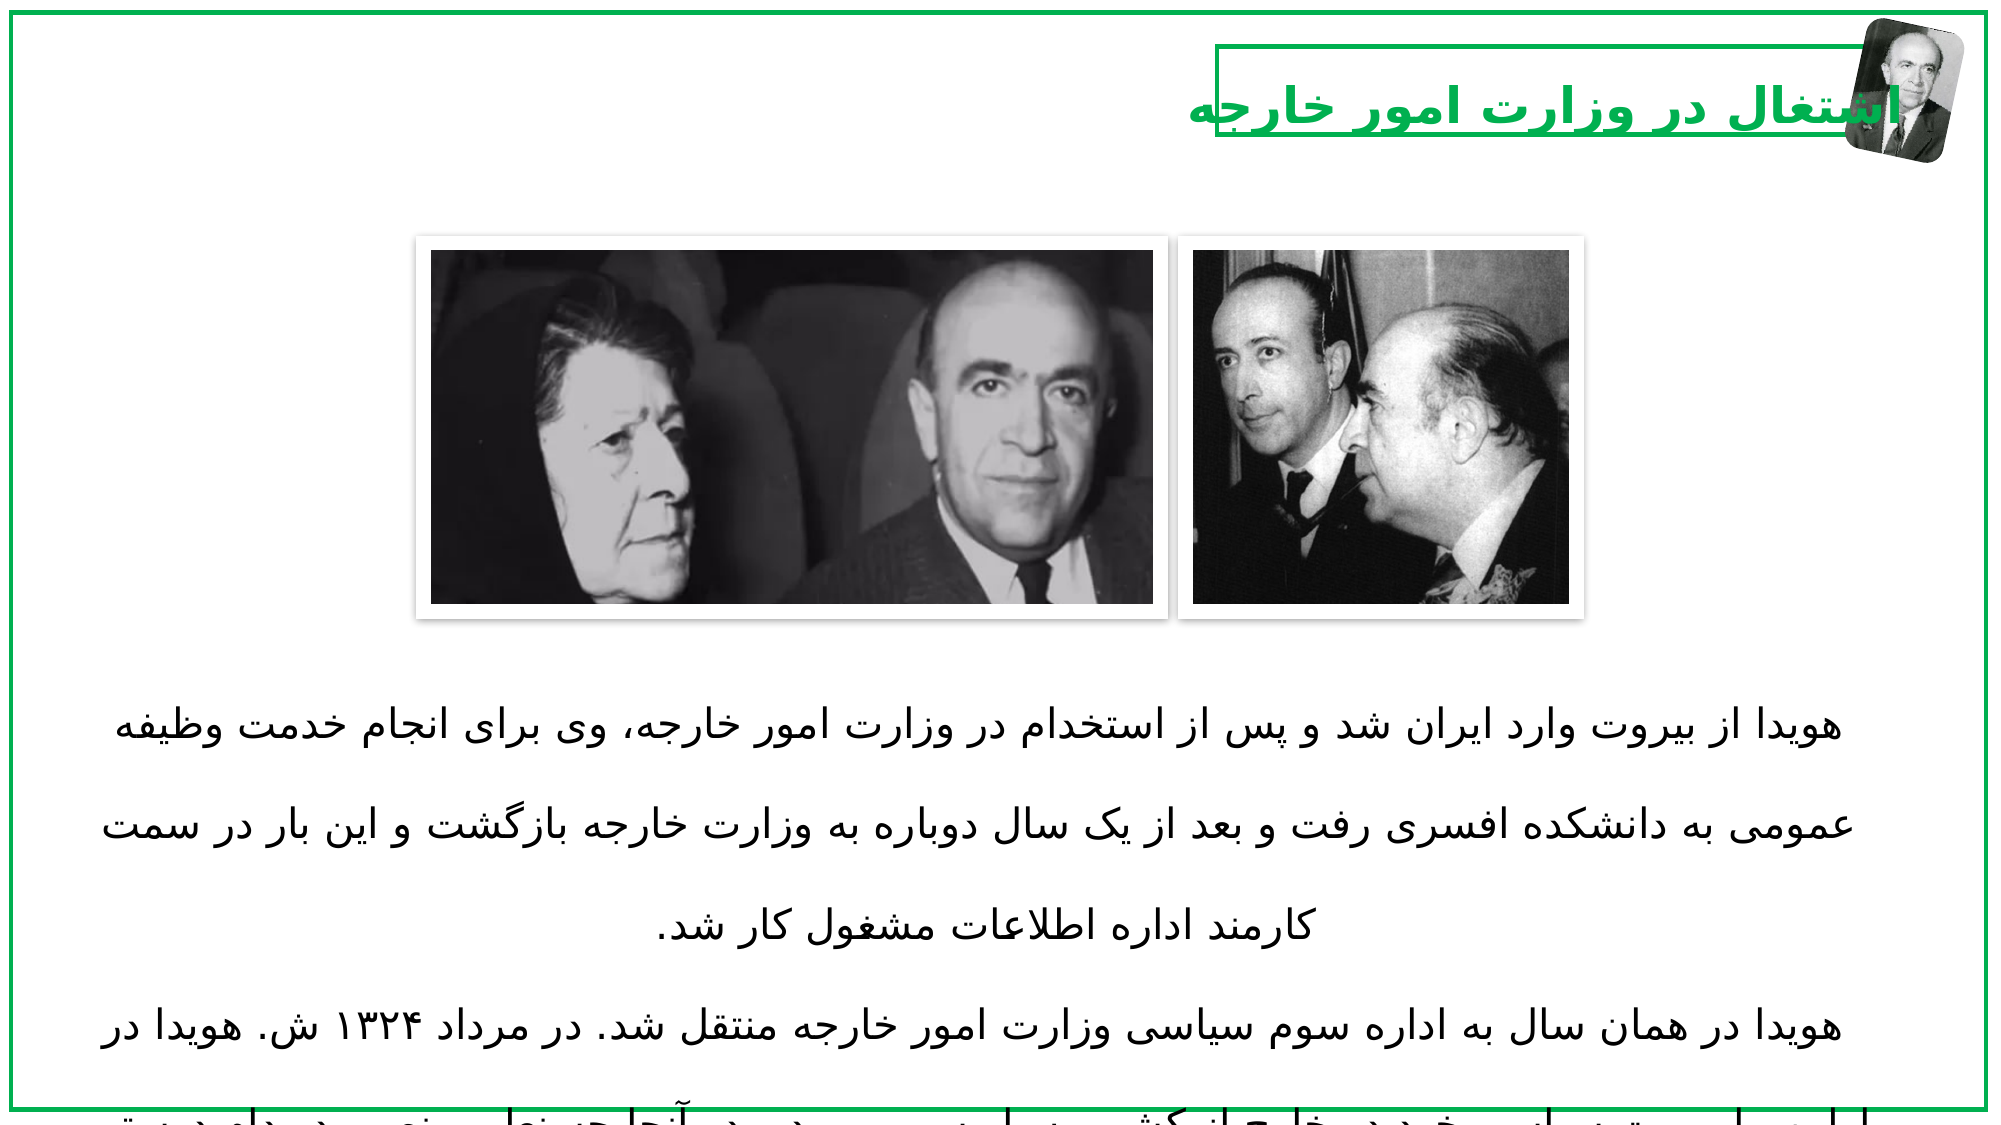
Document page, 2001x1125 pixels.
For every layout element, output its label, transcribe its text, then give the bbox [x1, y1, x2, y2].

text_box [430, 250, 1569, 605]
text_box هویدا از بیروت وارد ایران شد و پس از استخدام در وزارت امور خارجه، وی برای انجام خدمت وظیفه عمومی به دانشکده افسری رفت و بعد از یک سال دوباره به وزارت خارجه بازگشت و این بار در سمت کارمند اداره اطلاعات مشغول کار شد. هویدا در همان سال به اداره سوم سیاسی وزارت امور خارجه منتقل شد. در مرداد ۱۳۲۴ ش. هویدا در اولین ماموریت سیاسی خود در خارج از کشور به پاریس می‌رود و در آنجا حسنعلی منصور در دام دوستی امیر عباس هویدا گرفتار می‌شود. [69, 639, 1890, 1125]
text_box اشتغال در وزارت امور خارجه [1172, 35, 1919, 141]
picture [1847, 18, 1965, 163]
